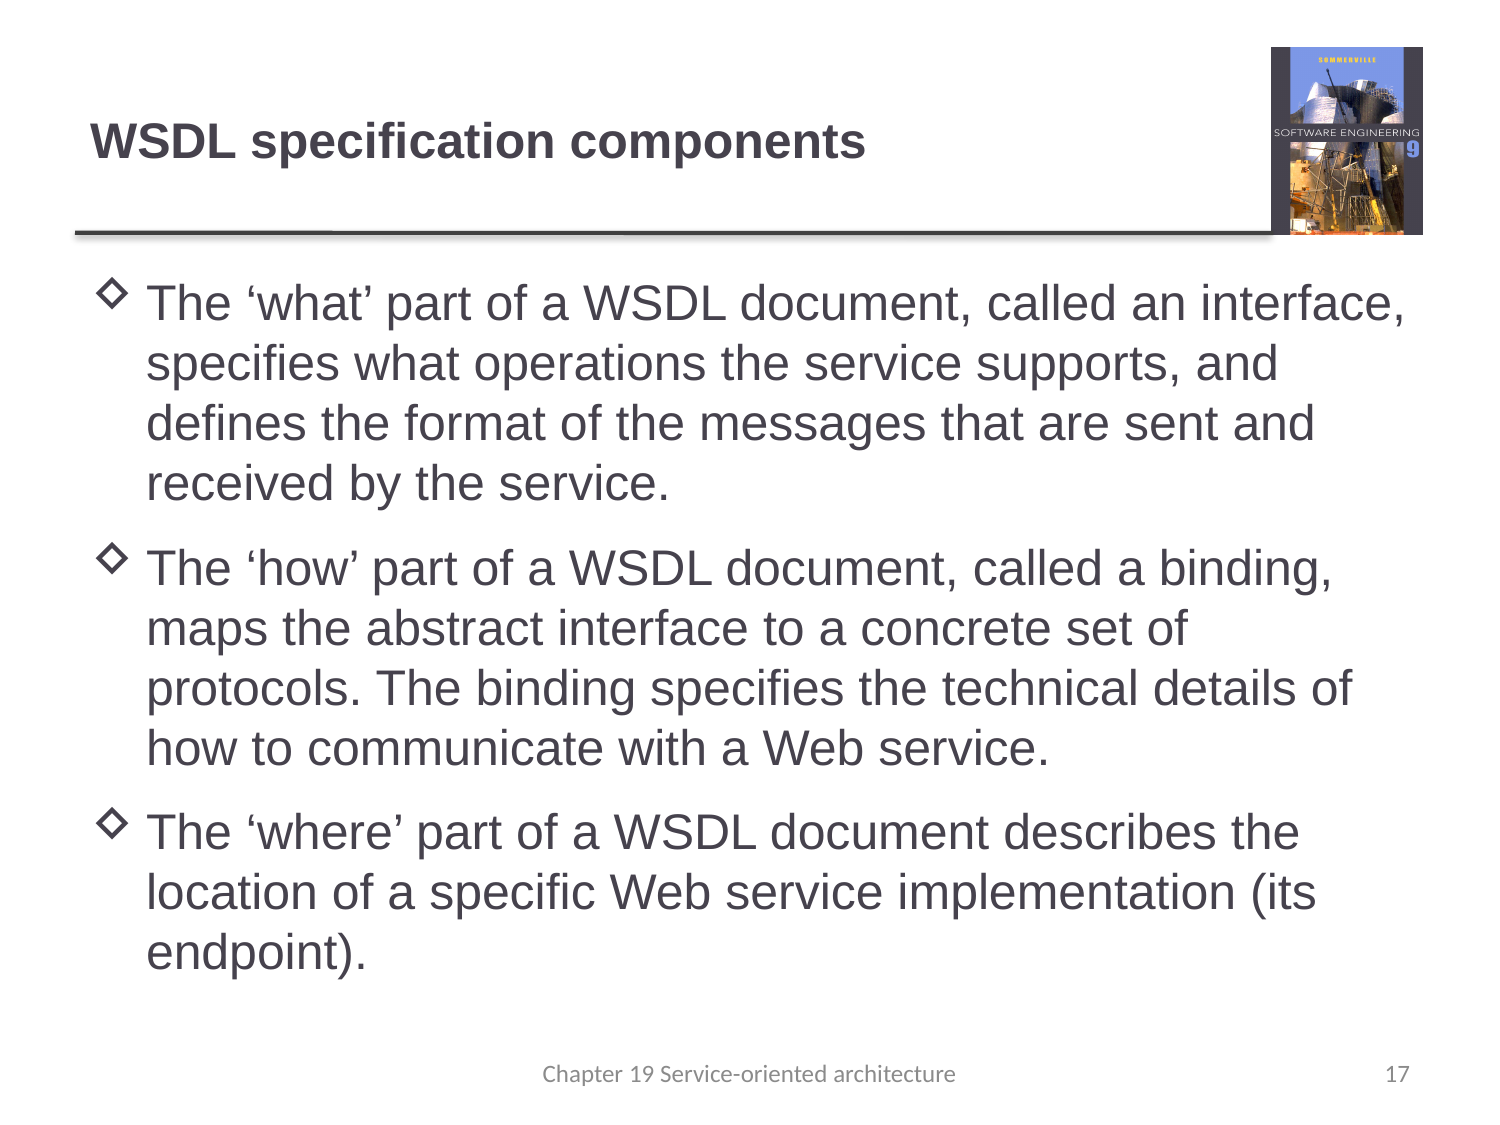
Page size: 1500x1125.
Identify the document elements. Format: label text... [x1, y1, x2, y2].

title WSDL specification components [74, 44, 1272, 233]
footer Chapter 19 Service-oriented architecture [512, 1042, 988, 1103]
slide_number 17 [1074, 1042, 1425, 1103]
picture [1272, 47, 1423, 235]
list The ‘what’ part of a WSDL document, called an interface, specifies what operations the service supports, and defines the format of the messages that are sent and received by the service. The ‘how’ part of a WSDL document, called a binding, maps the abstract interface to a concrete set of protocols. The binding specifies the technical details of how to communicate with a Web service. The ‘where’ part of a WSDL document describes the location of a specific Web service implementation (its endpoint). [75, 262, 1425, 1005]
